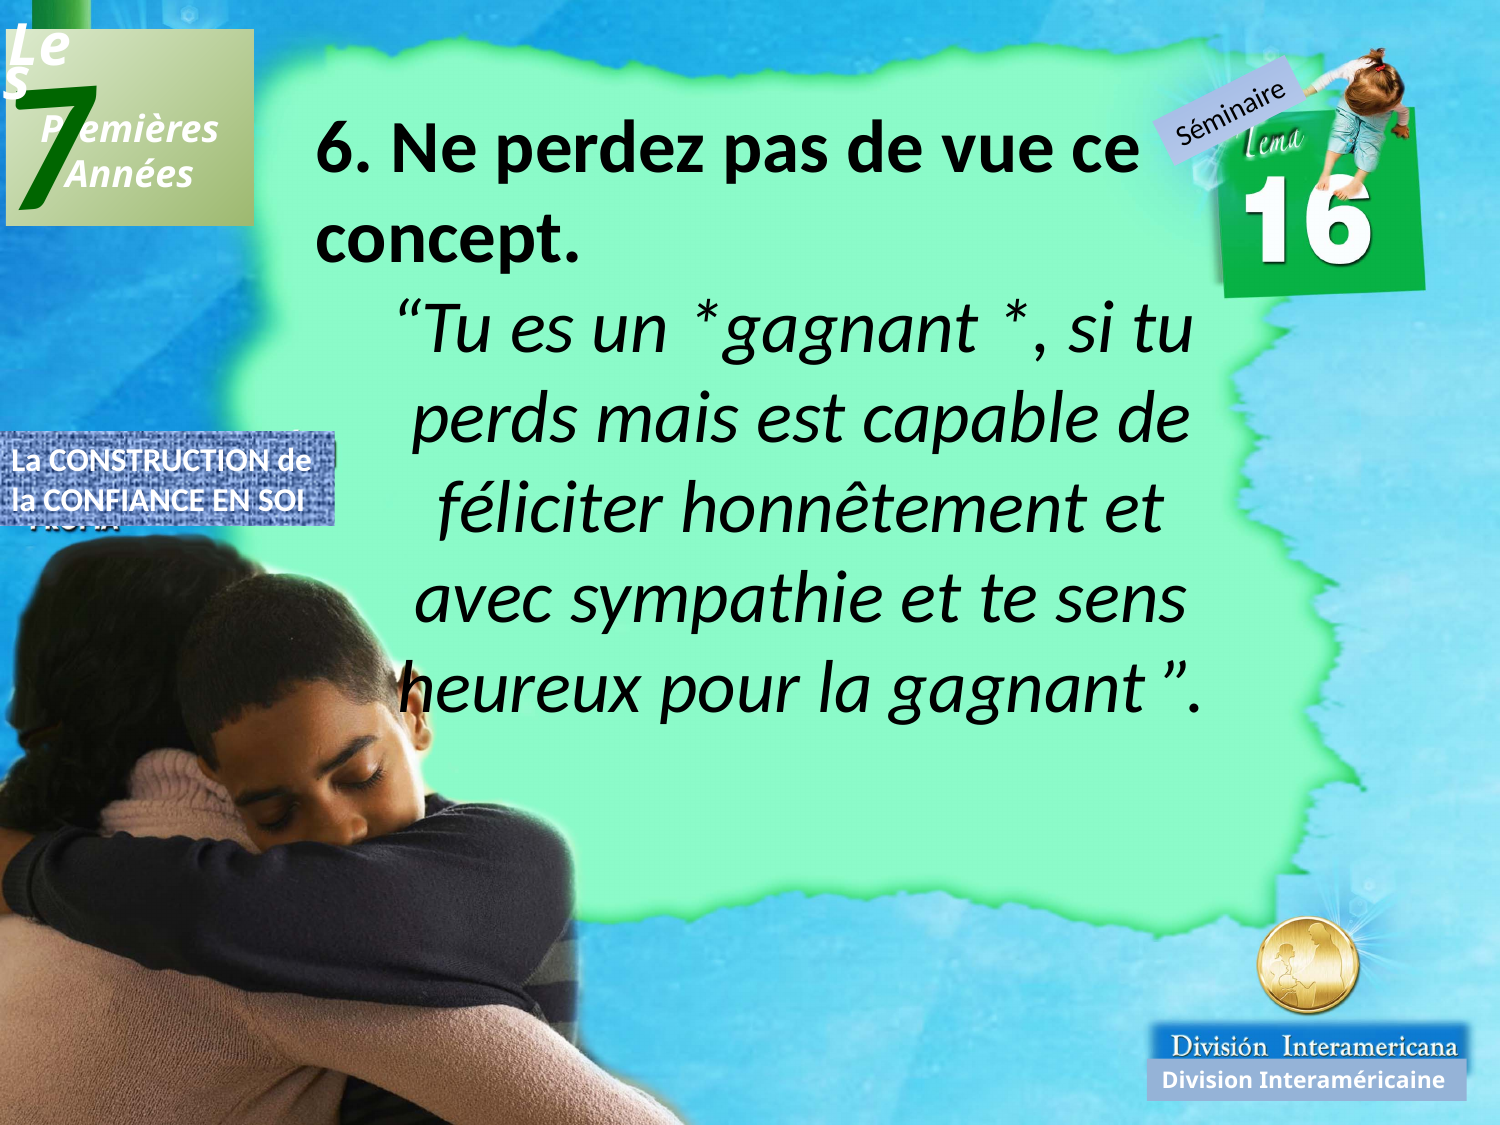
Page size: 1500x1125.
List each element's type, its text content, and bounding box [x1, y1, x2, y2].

text_box Séminaire [1152, 54, 1307, 166]
text_box 6. Ne perdez pas de vue ce concept. “Tu es un *gagnant *, si tu perds mais est capable de féliciter honnêtement et avec sympathie et te sens heureux pour la gagnant ”. [301, 89, 1258, 735]
picture [0, 0, 1500, 1125]
text_box Division Interaméricaine [1146, 1058, 1467, 1101]
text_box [0, 17, 255, 256]
text_box La CONSTRUCTION de la CONFIANCE EN SOI [0, 431, 335, 526]
